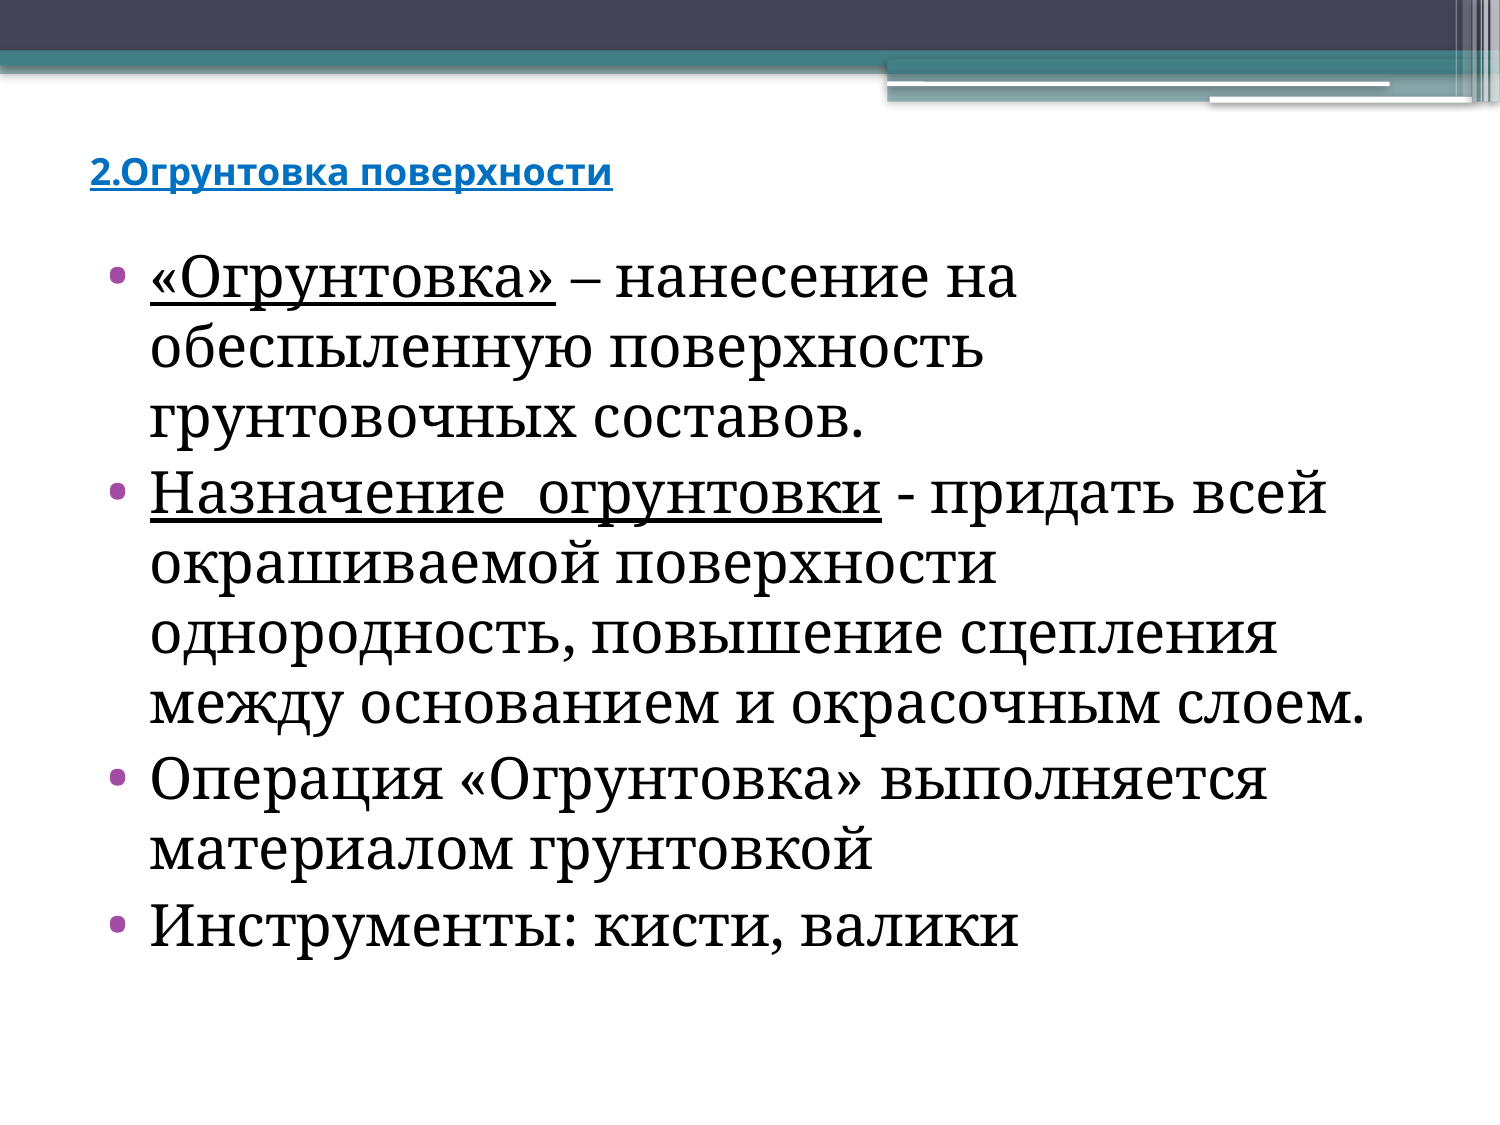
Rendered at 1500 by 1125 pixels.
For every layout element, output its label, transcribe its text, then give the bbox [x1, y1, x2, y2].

list «Огрунтовка» – нанесение на обеспыленную поверхность грунтовочных составов. Назначение огрунтовки - придать всей окрашиваемой поверхности однородность, повышение сцепления между основанием и окрасочным слоем. Операция «Огрунтовка» выполняется материалом грунтовкой Инструменты: кисти, валики [75, 231, 1425, 1079]
title 2.Огрунтовка поверхности [75, 137, 1425, 231]
